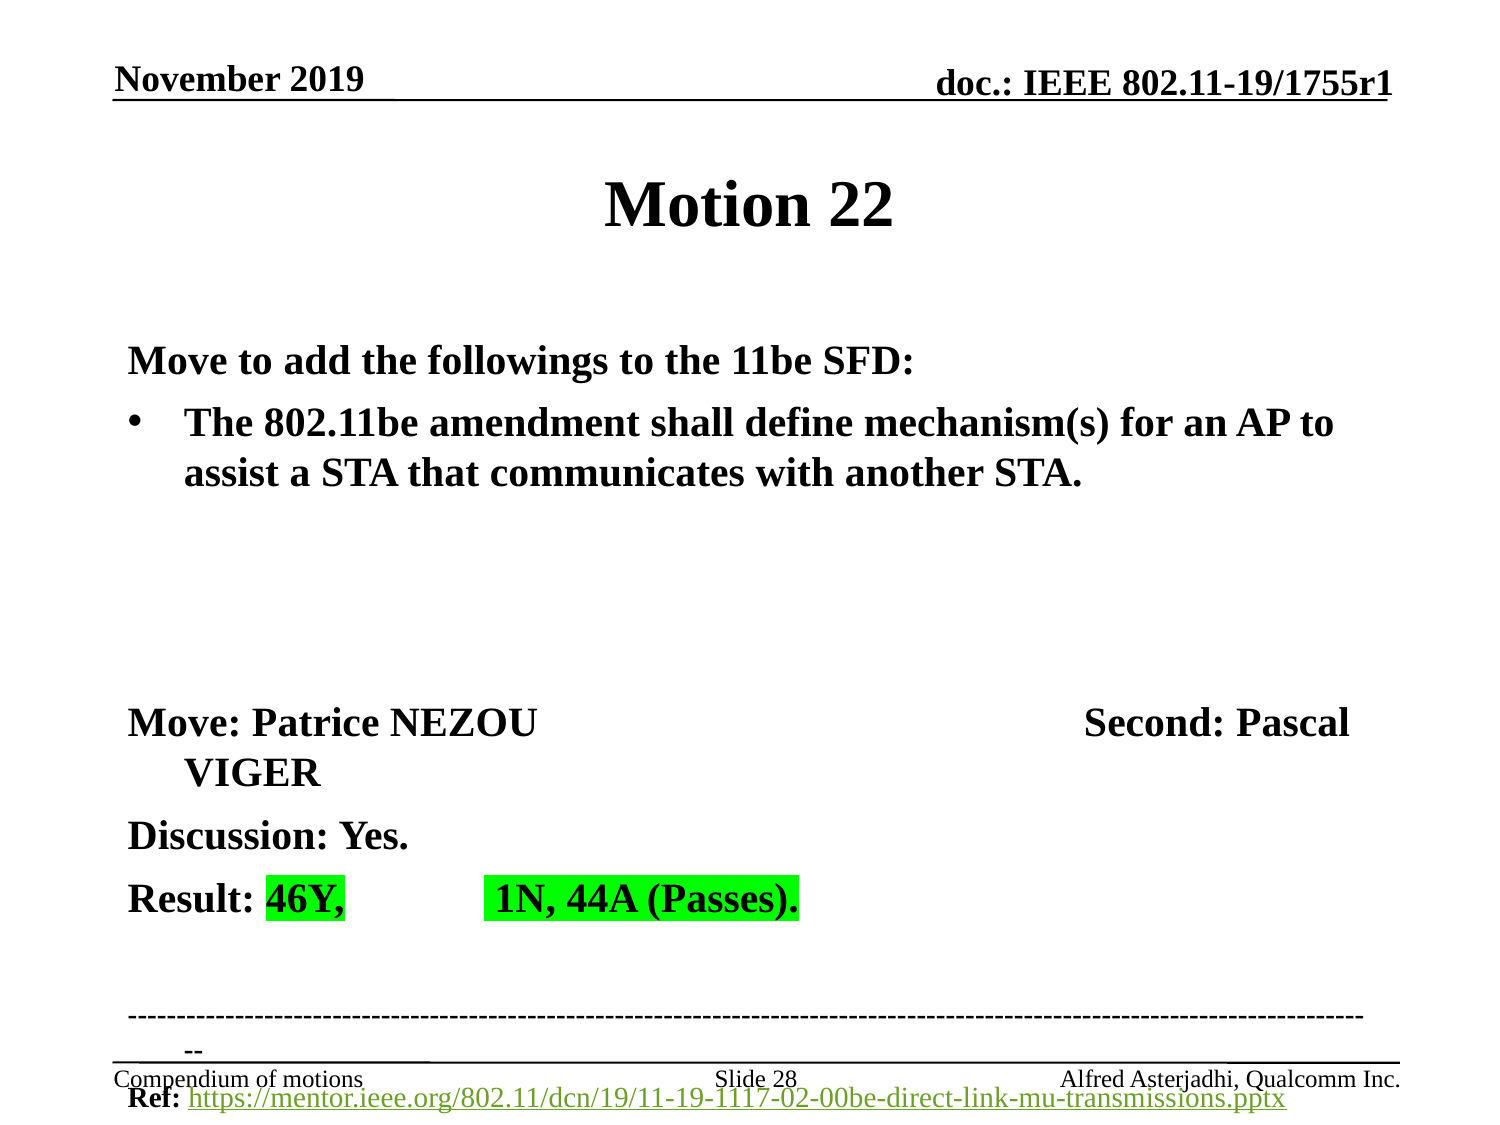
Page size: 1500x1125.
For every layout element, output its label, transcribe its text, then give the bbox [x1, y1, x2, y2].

list Move to add the followings to the 11be SFD: The 802.11be amendment shall define mechanism(s) for an AP to assist a STA that communicates with another STA. Move: Patrice NEZOU Second: Pascal VIGER Discussion: Yes. Result: 46Y, 1N, 44A (Passes). --------------------------------------------------------------------------------------------------------------------------------- Ref: https://mentor.ieee.org/802.11/dcn/19/11-19-1117-02-00be-direct-link-mu-transmissions.pptx [112, 324, 1388, 1063]
title Motion 22 [112, 112, 1388, 288]
slide_number Slide 28 [712, 1061, 800, 1123]
footer Alfred Asterjadhi, Qualcomm Inc. [878, 1061, 1402, 1093]
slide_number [114, 54, 423, 100]
